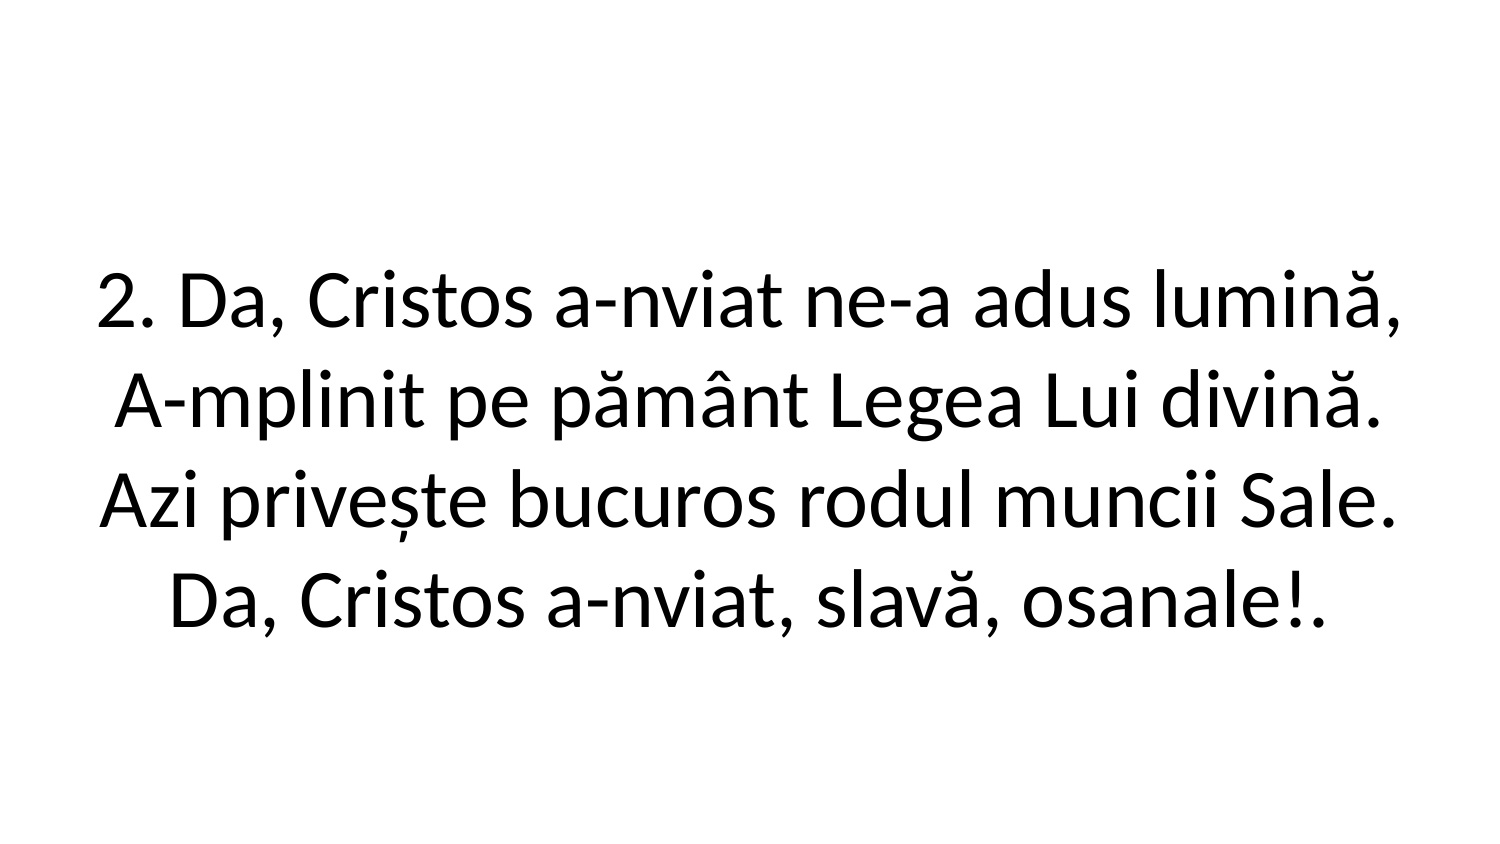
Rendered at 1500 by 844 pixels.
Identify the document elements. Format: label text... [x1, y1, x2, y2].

text_box 2. Da, Cristos a-nviat ne-a adus lumină, A-mplinit pe pământ Legea Lui divină. Azi privește bucuros rodul muncii Sale. Da, Cristos a-nviat, slavă, osanale!. [80, 192, 1420, 652]
